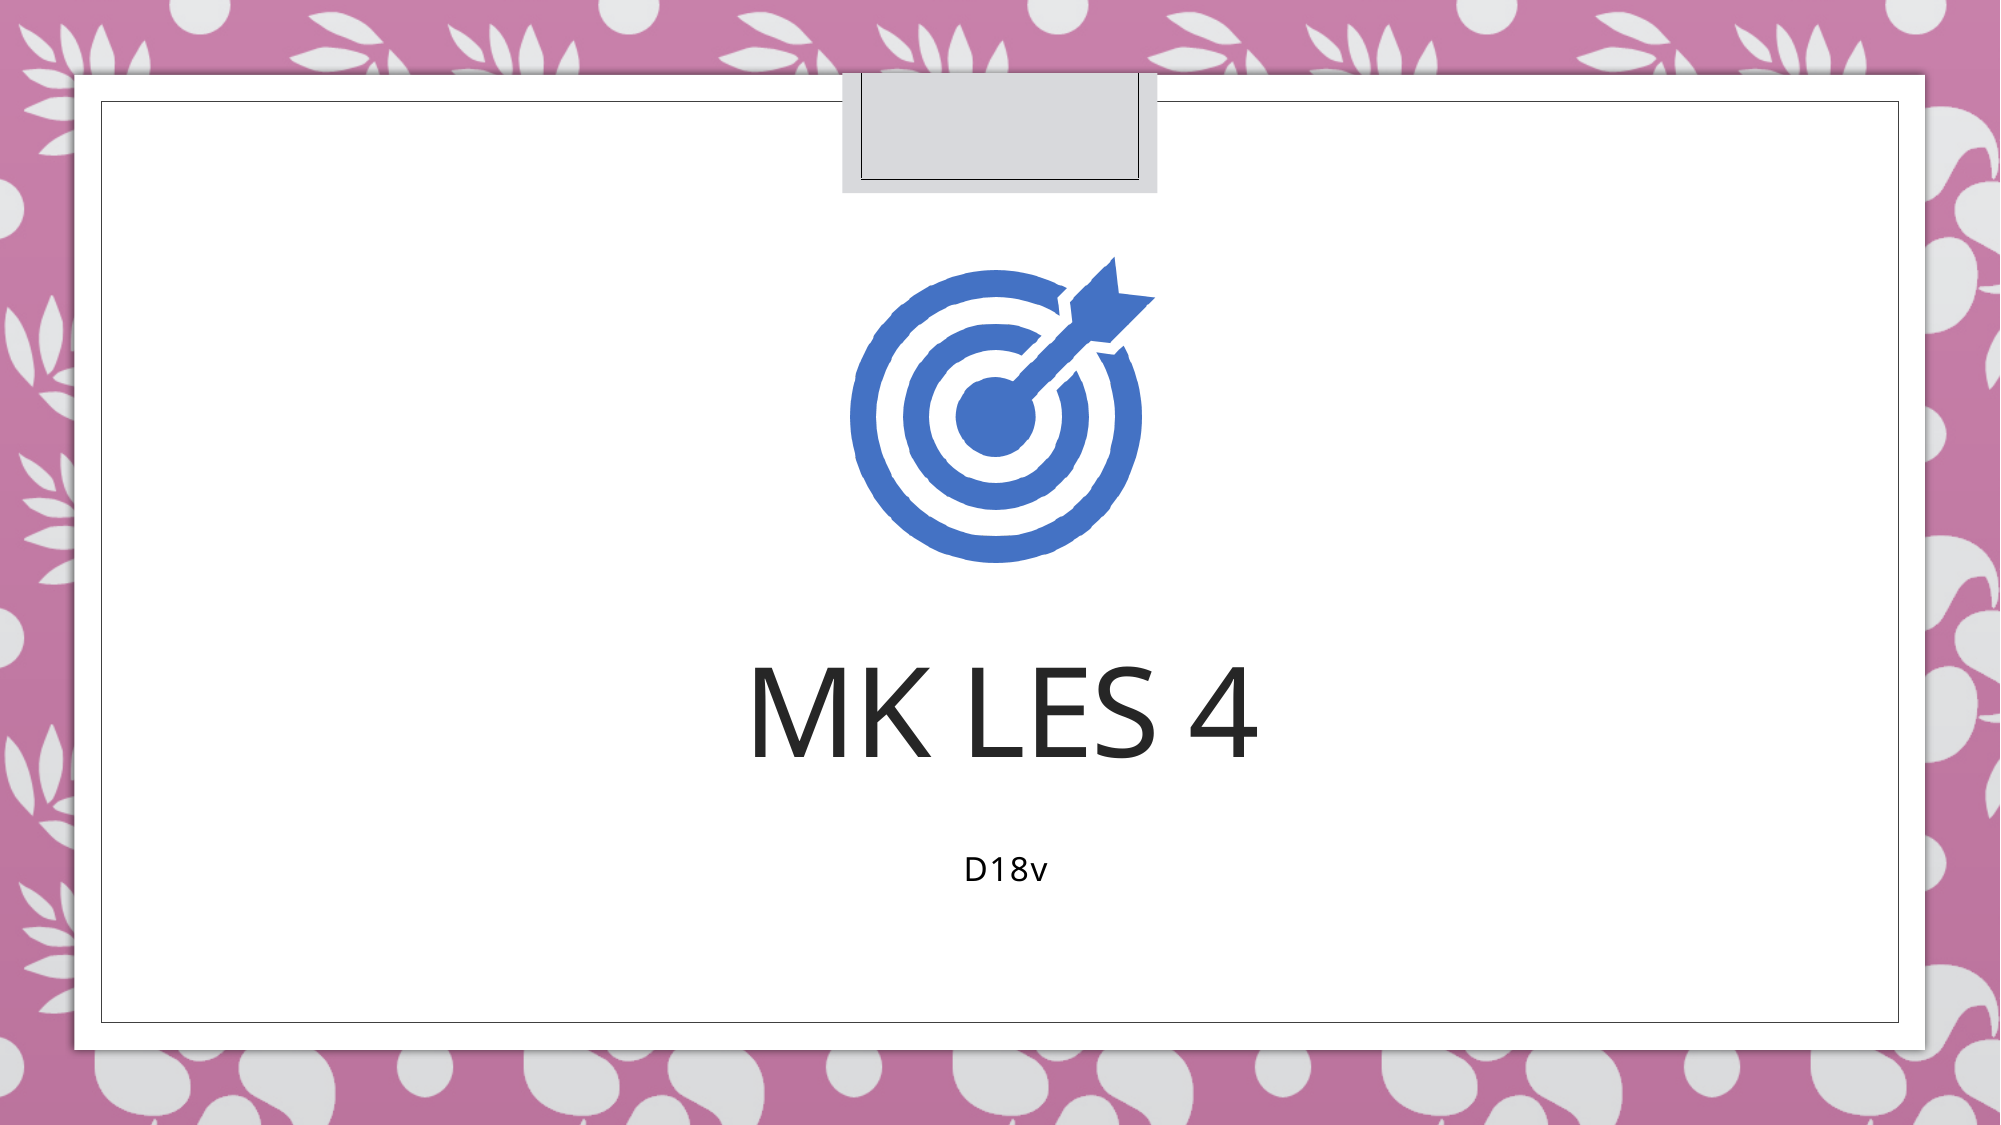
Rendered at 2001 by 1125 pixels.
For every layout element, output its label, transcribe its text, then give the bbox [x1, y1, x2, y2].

subtitle D18v [225, 840, 1787, 946]
picture [818, 228, 1183, 593]
text_box [74, 74, 1925, 1050]
text_box [101, 101, 1899, 1023]
title MK les 4 [203, 600, 1801, 841]
text_box [841, 72, 1158, 194]
